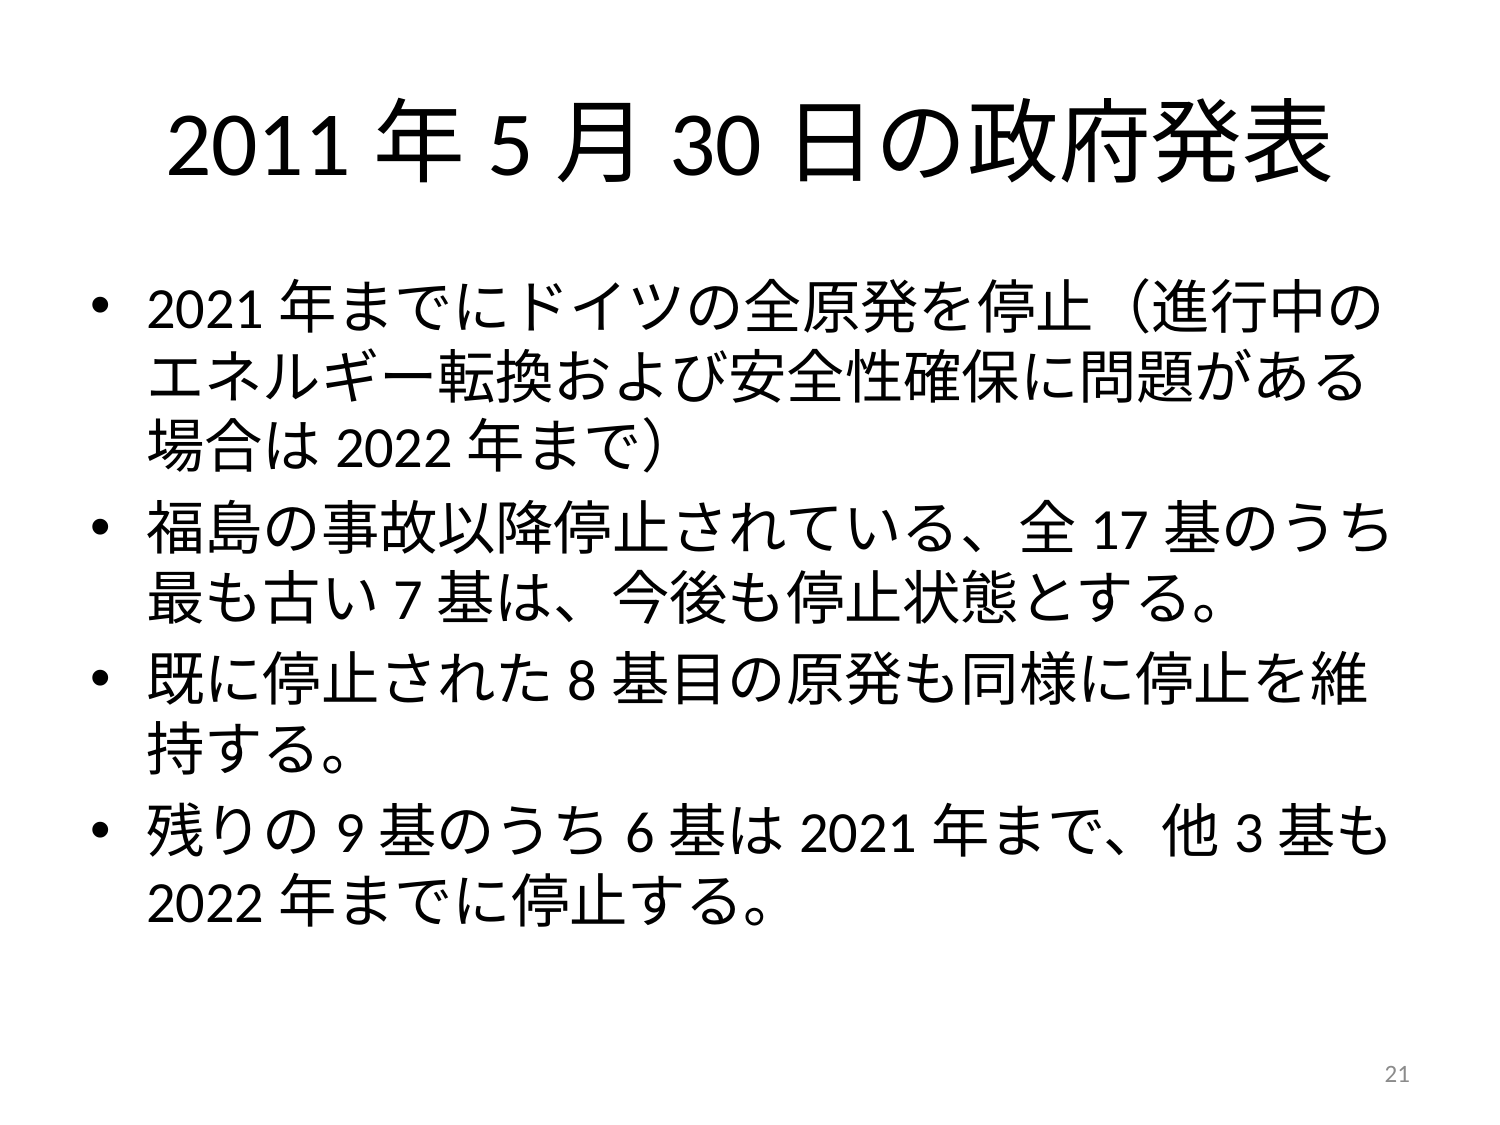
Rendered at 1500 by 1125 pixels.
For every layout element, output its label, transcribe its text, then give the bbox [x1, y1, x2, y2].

slide_number 21 [1074, 1042, 1425, 1103]
list 2021年までにドイツの全原発を停止（進行中のエネルギー転換および安全性確保に問題がある場合は2022年まで） 福島の事故以降停止されている、全17基のうち最も古い7基は、今後も停止状態とする。 既に停止された8基目の原発も同様に停止を維持する。 残りの9基のうち6基は2021年まで、他3基も 2022年までに停止する。 [75, 262, 1425, 1005]
title 2011年5月30日の政府発表 [75, 45, 1425, 233]
